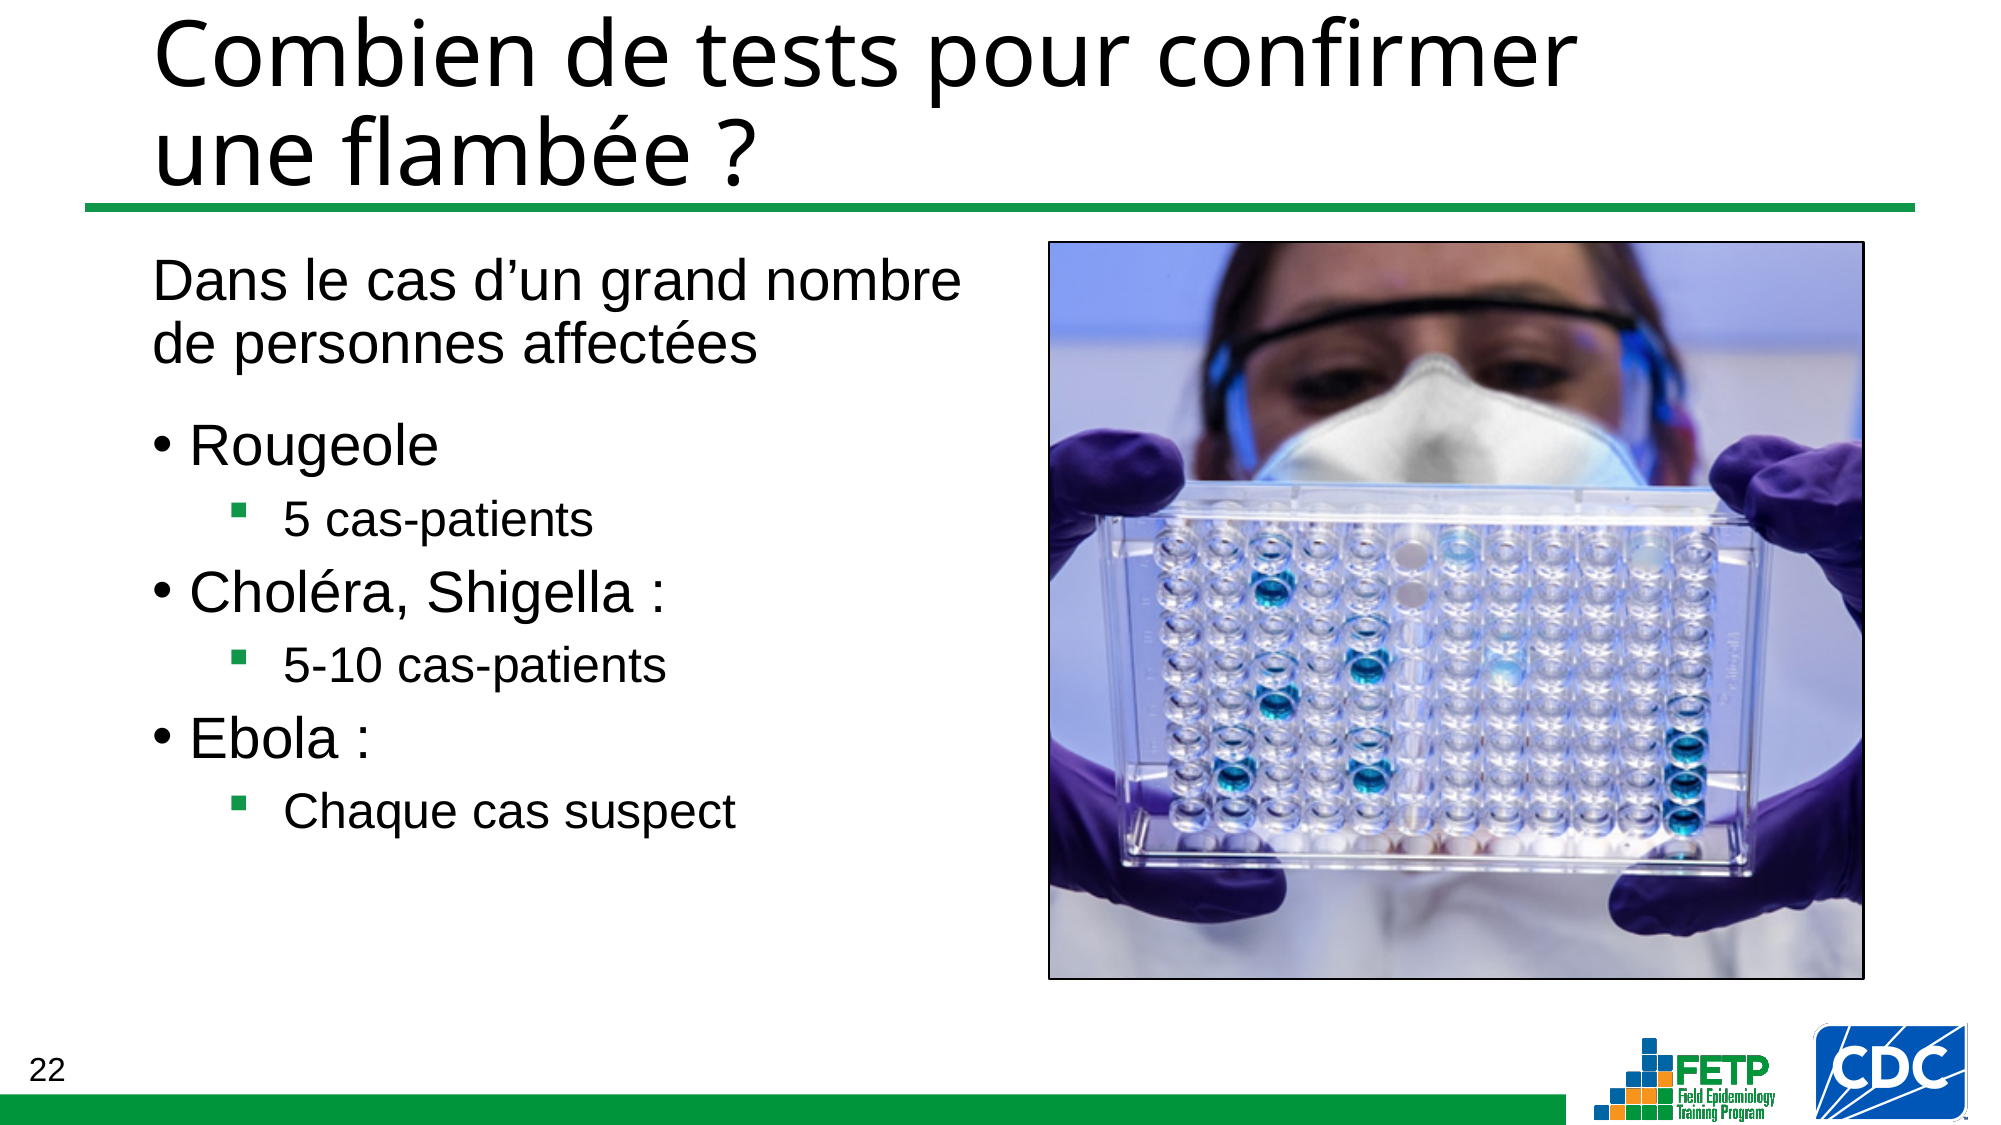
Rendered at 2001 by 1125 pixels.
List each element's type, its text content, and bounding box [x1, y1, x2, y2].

title Combien de tests pour confirmer une flambée ? [137, 0, 1863, 207]
picture [1594, 1038, 1775, 1122]
picture [1049, 242, 1863, 979]
picture [1813, 1023, 1968, 1122]
list Dans le cas d’un grand nombre de personnes affectées Rougeole 5 cas-patients Choléra, Shigella : 5-10 cas-patients Ebola : Chaque cas suspect [137, 242, 985, 1004]
